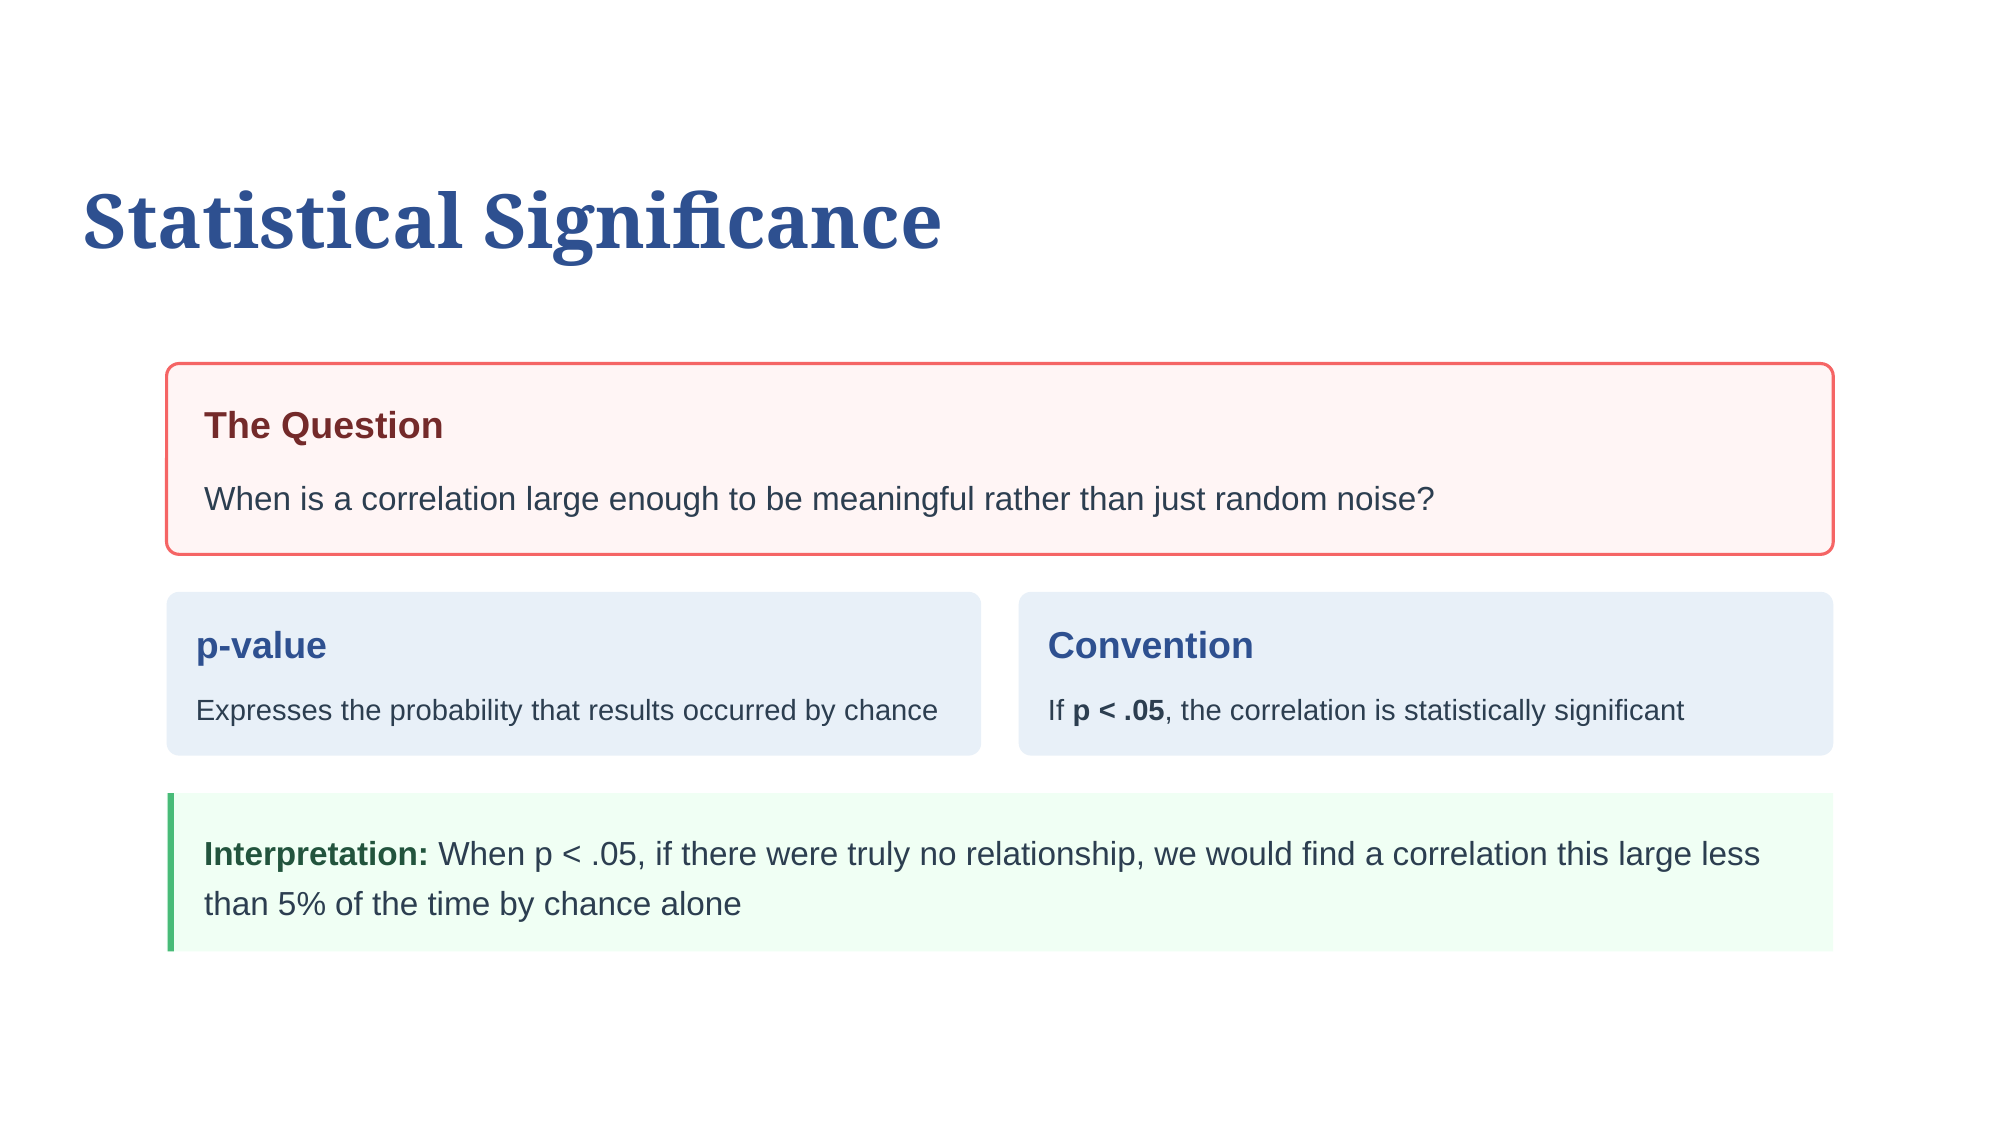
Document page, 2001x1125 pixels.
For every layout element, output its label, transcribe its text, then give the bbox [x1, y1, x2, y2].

text_box [1018, 591, 1834, 756]
text_box p-value [195, 620, 968, 666]
text_box Interpretation: When p < .05, if there were truly no relationship, we would find a correlation this large less than 5% of the time by chance alone [204, 822, 1837, 923]
text_box Convention [1047, 620, 1820, 666]
text_box If p < .05, the correlation is statistically significant [1047, 682, 1820, 727]
text_box When is a correlation large enough to be meaningful rather than just random noise? [204, 466, 1828, 517]
text_box Statistical Significance [83, 173, 1021, 264]
text_box [166, 363, 1834, 555]
text_box The Question [204, 400, 1828, 446]
text_box [171, 793, 1834, 952]
text_box Expresses the probability that results occurred by chance [195, 682, 968, 727]
text_box [166, 793, 170, 952]
text_box [166, 591, 982, 756]
